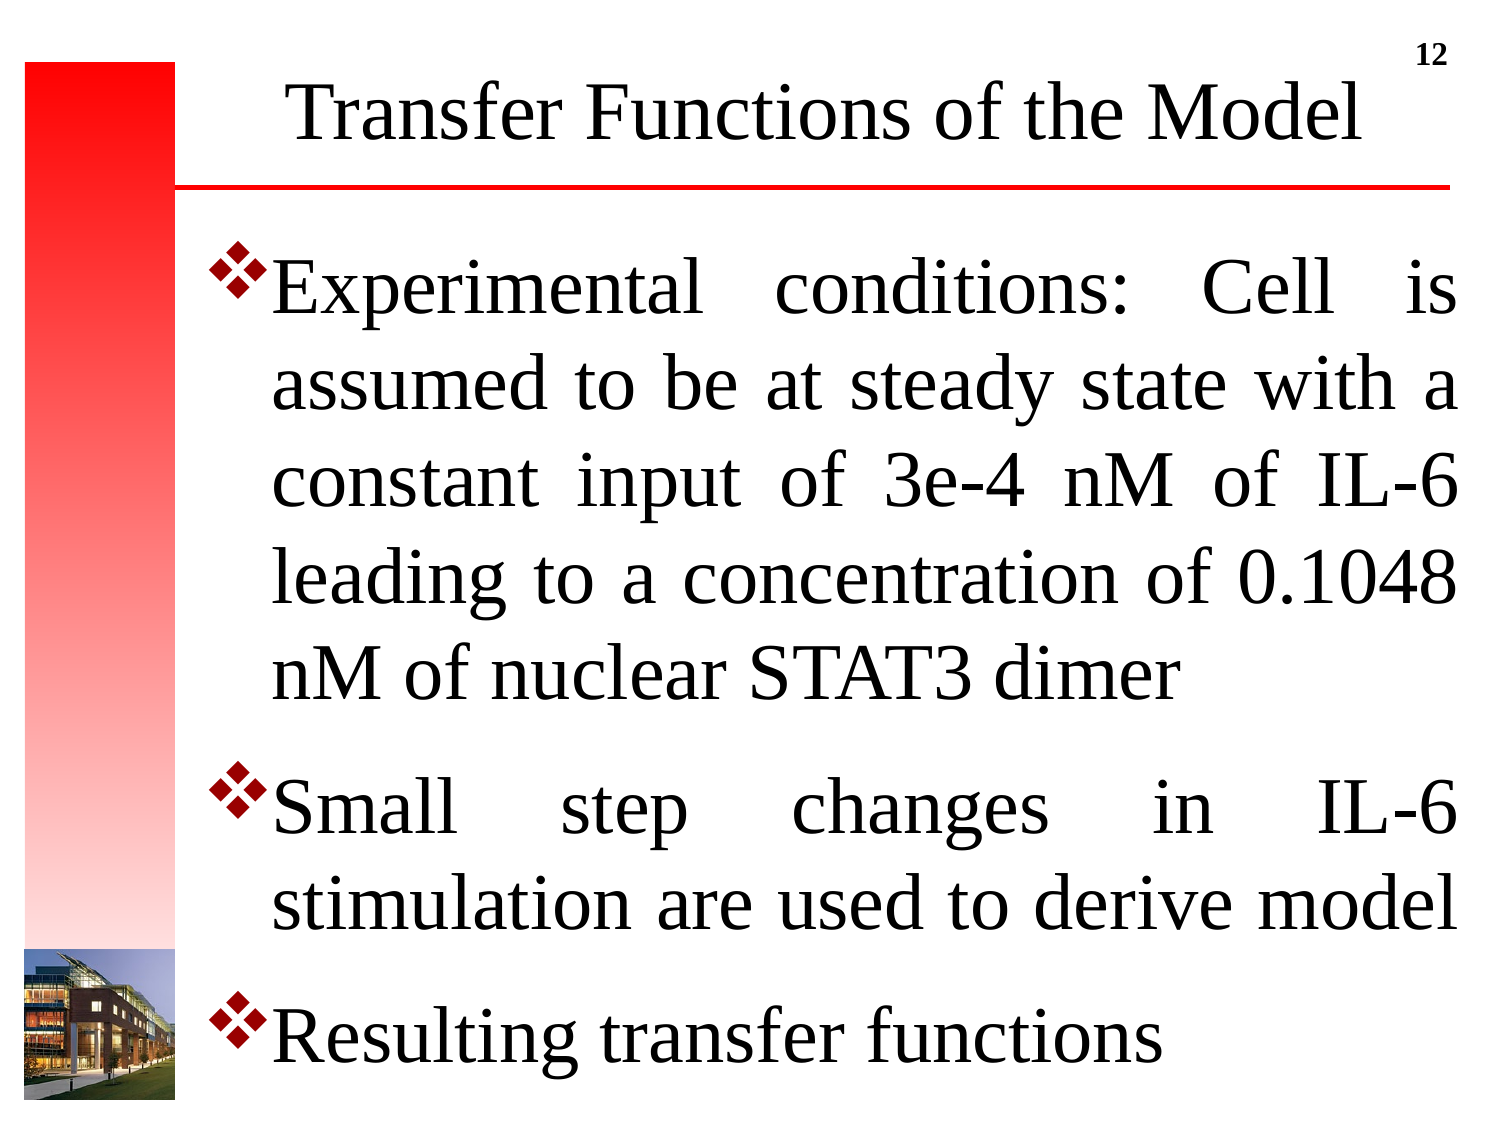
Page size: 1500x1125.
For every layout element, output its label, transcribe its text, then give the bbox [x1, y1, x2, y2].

picture [24, 949, 175, 1100]
title Transfer Functions of the Model [199, 37, 1451, 176]
